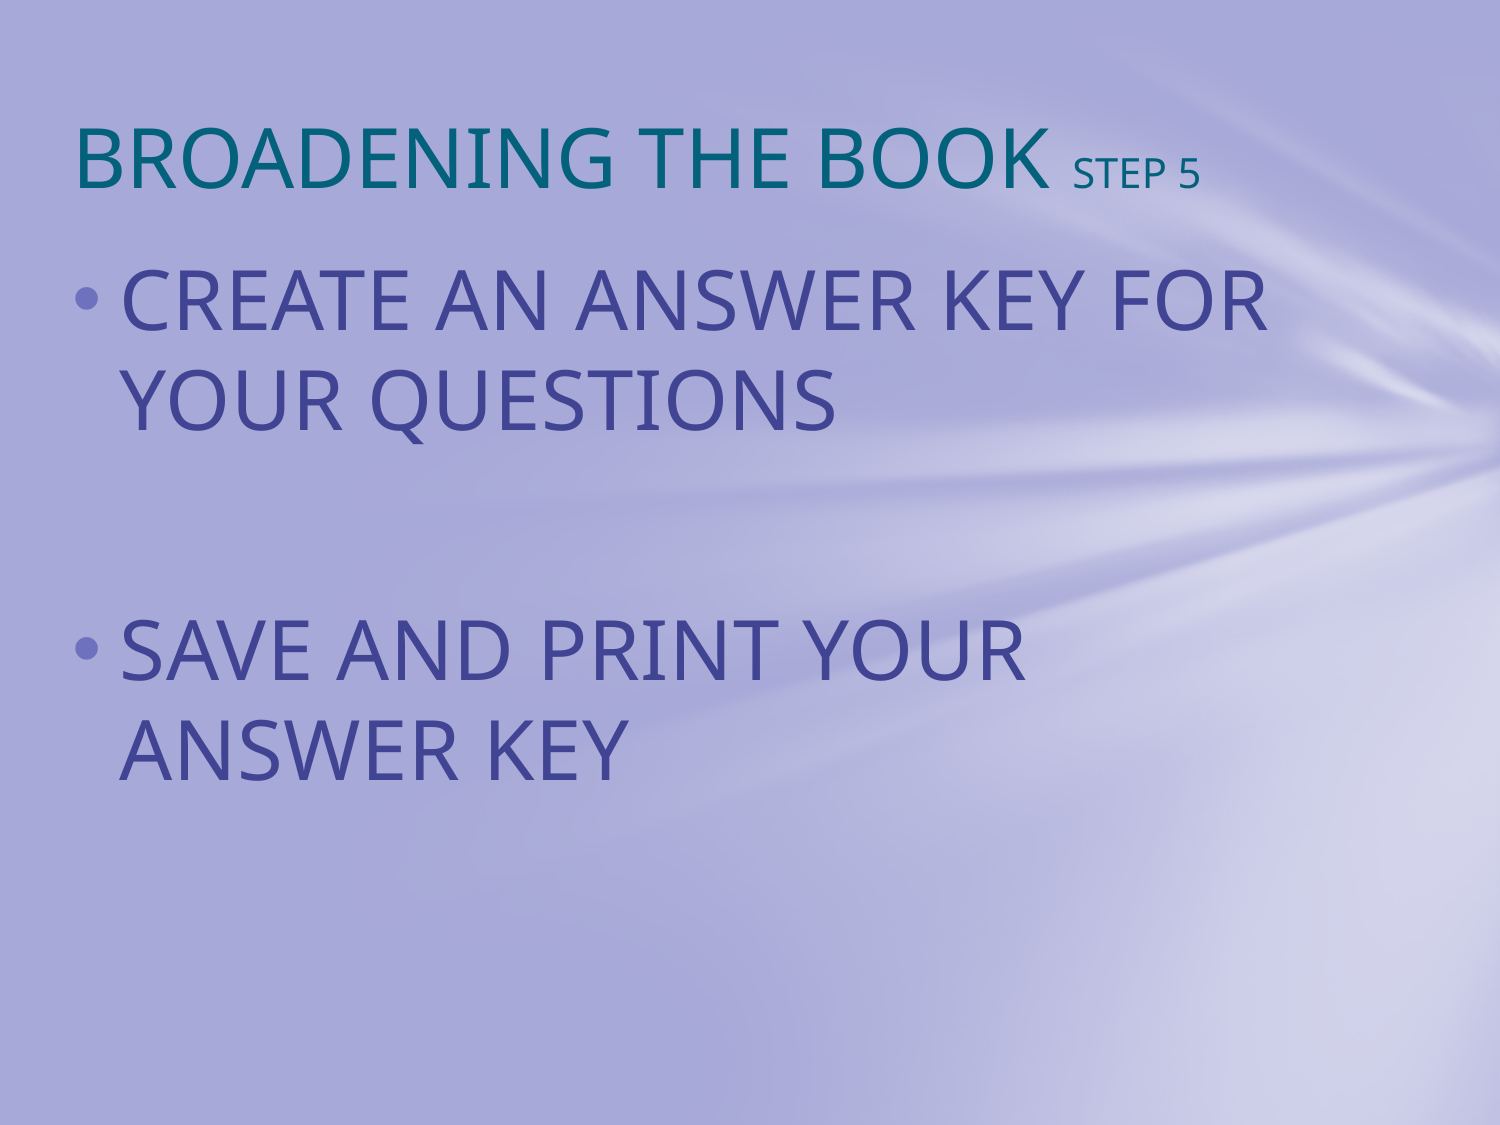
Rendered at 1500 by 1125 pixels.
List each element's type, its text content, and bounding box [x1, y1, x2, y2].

list CREATE AN ANSWER KEY FOR YOUR QUESTIONS SAVE AND PRINT YOUR ANSWER KEY [57, 239, 1318, 1015]
title BROADENING THE BOOK STEP 5 [57, 37, 1318, 213]
